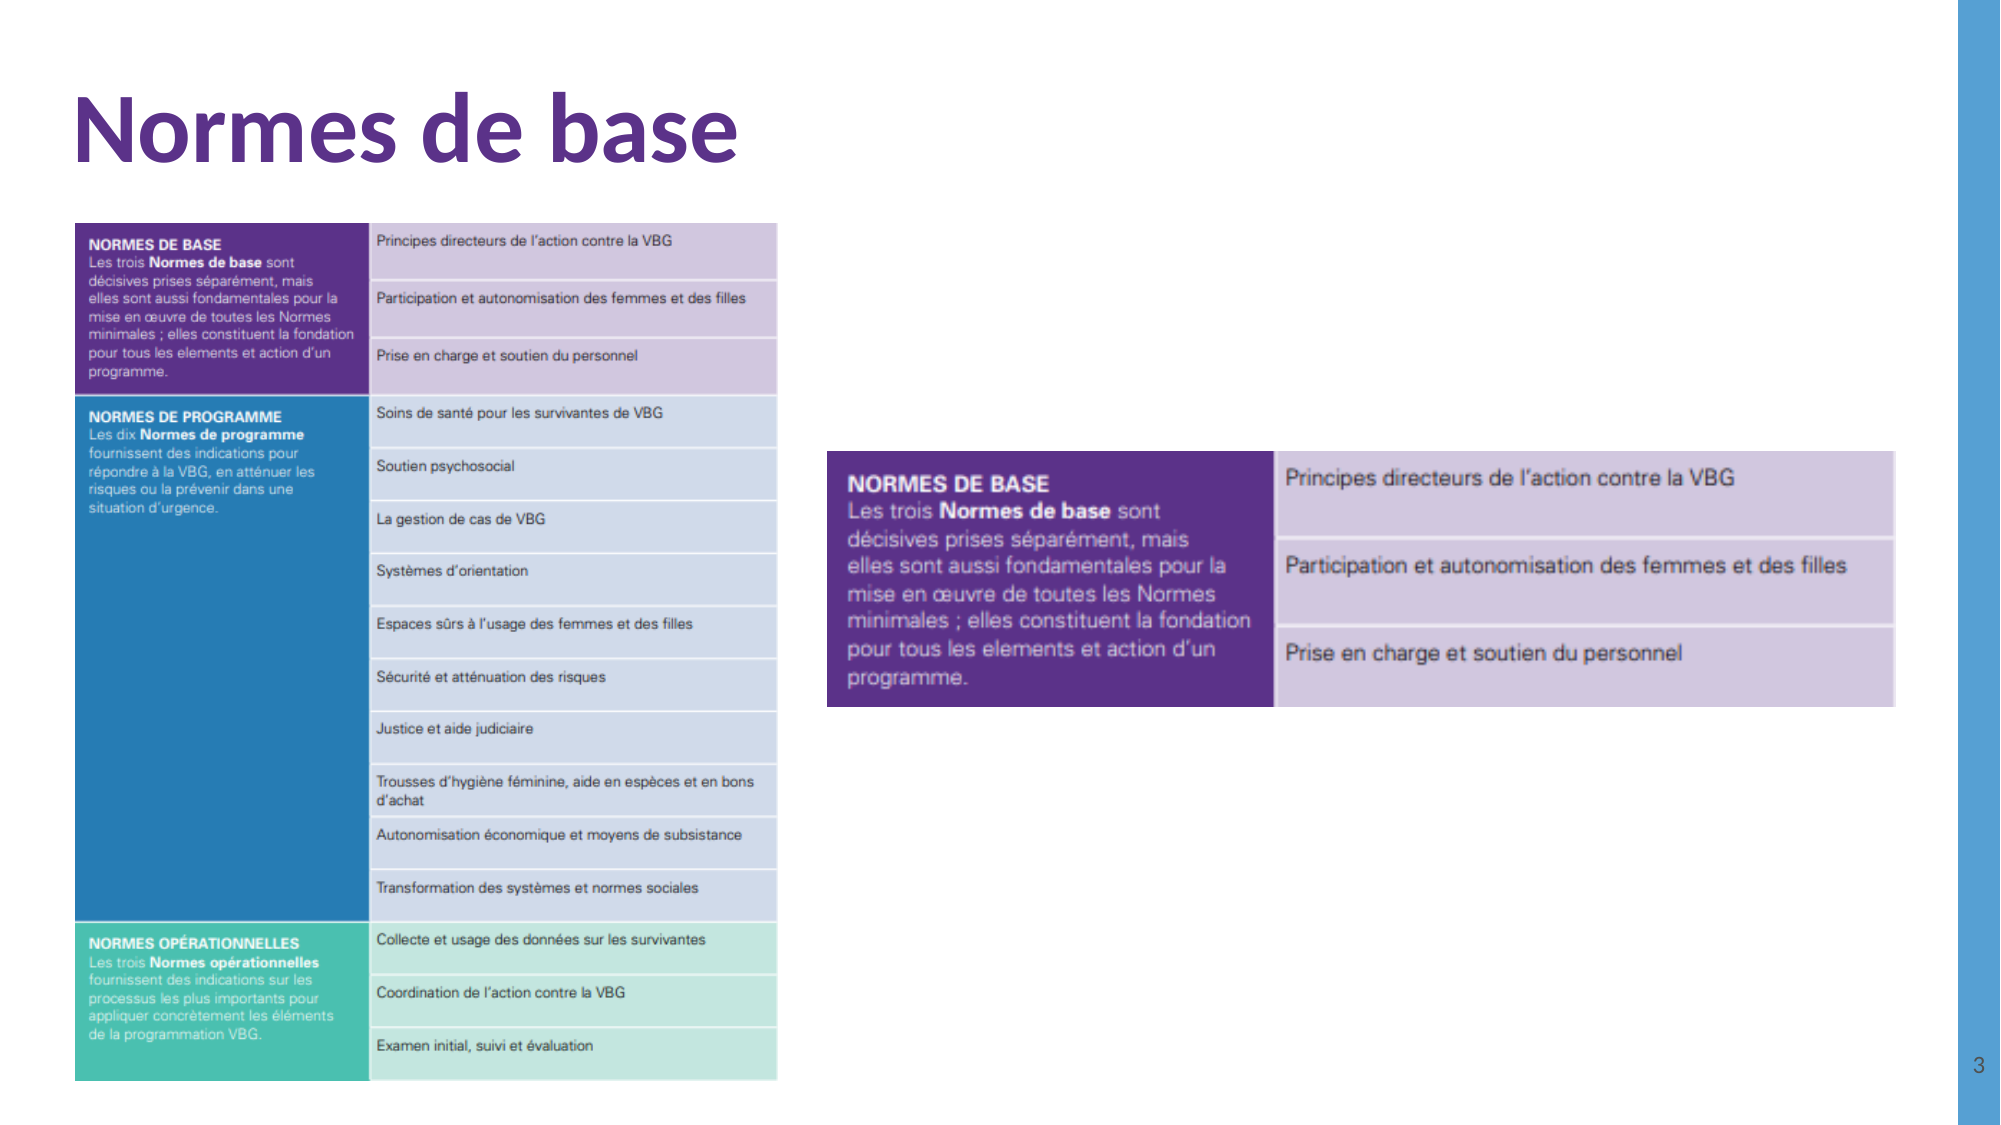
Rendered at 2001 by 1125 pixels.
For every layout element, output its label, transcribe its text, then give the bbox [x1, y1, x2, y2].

picture [827, 451, 1896, 707]
title Normes de base [57, 44, 1782, 216]
picture [74, 223, 778, 1081]
